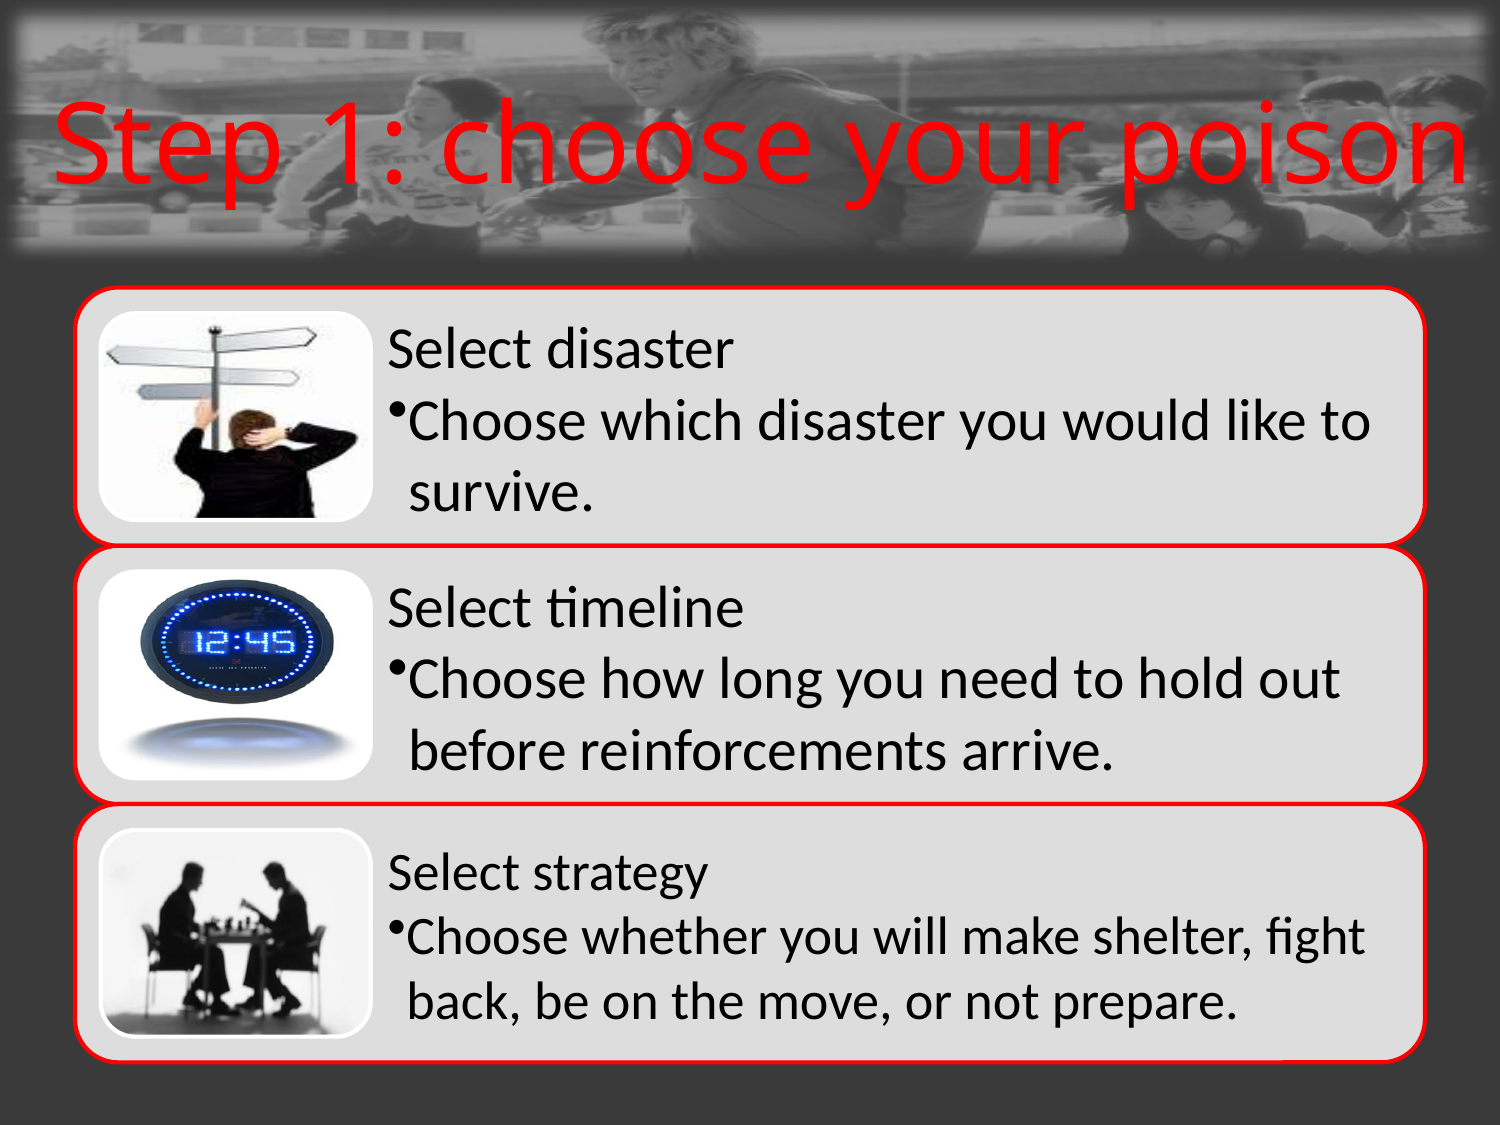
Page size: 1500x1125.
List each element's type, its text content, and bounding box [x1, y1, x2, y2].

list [74, 287, 1426, 1063]
title Step 1: choose your poison [24, 45, 1500, 233]
